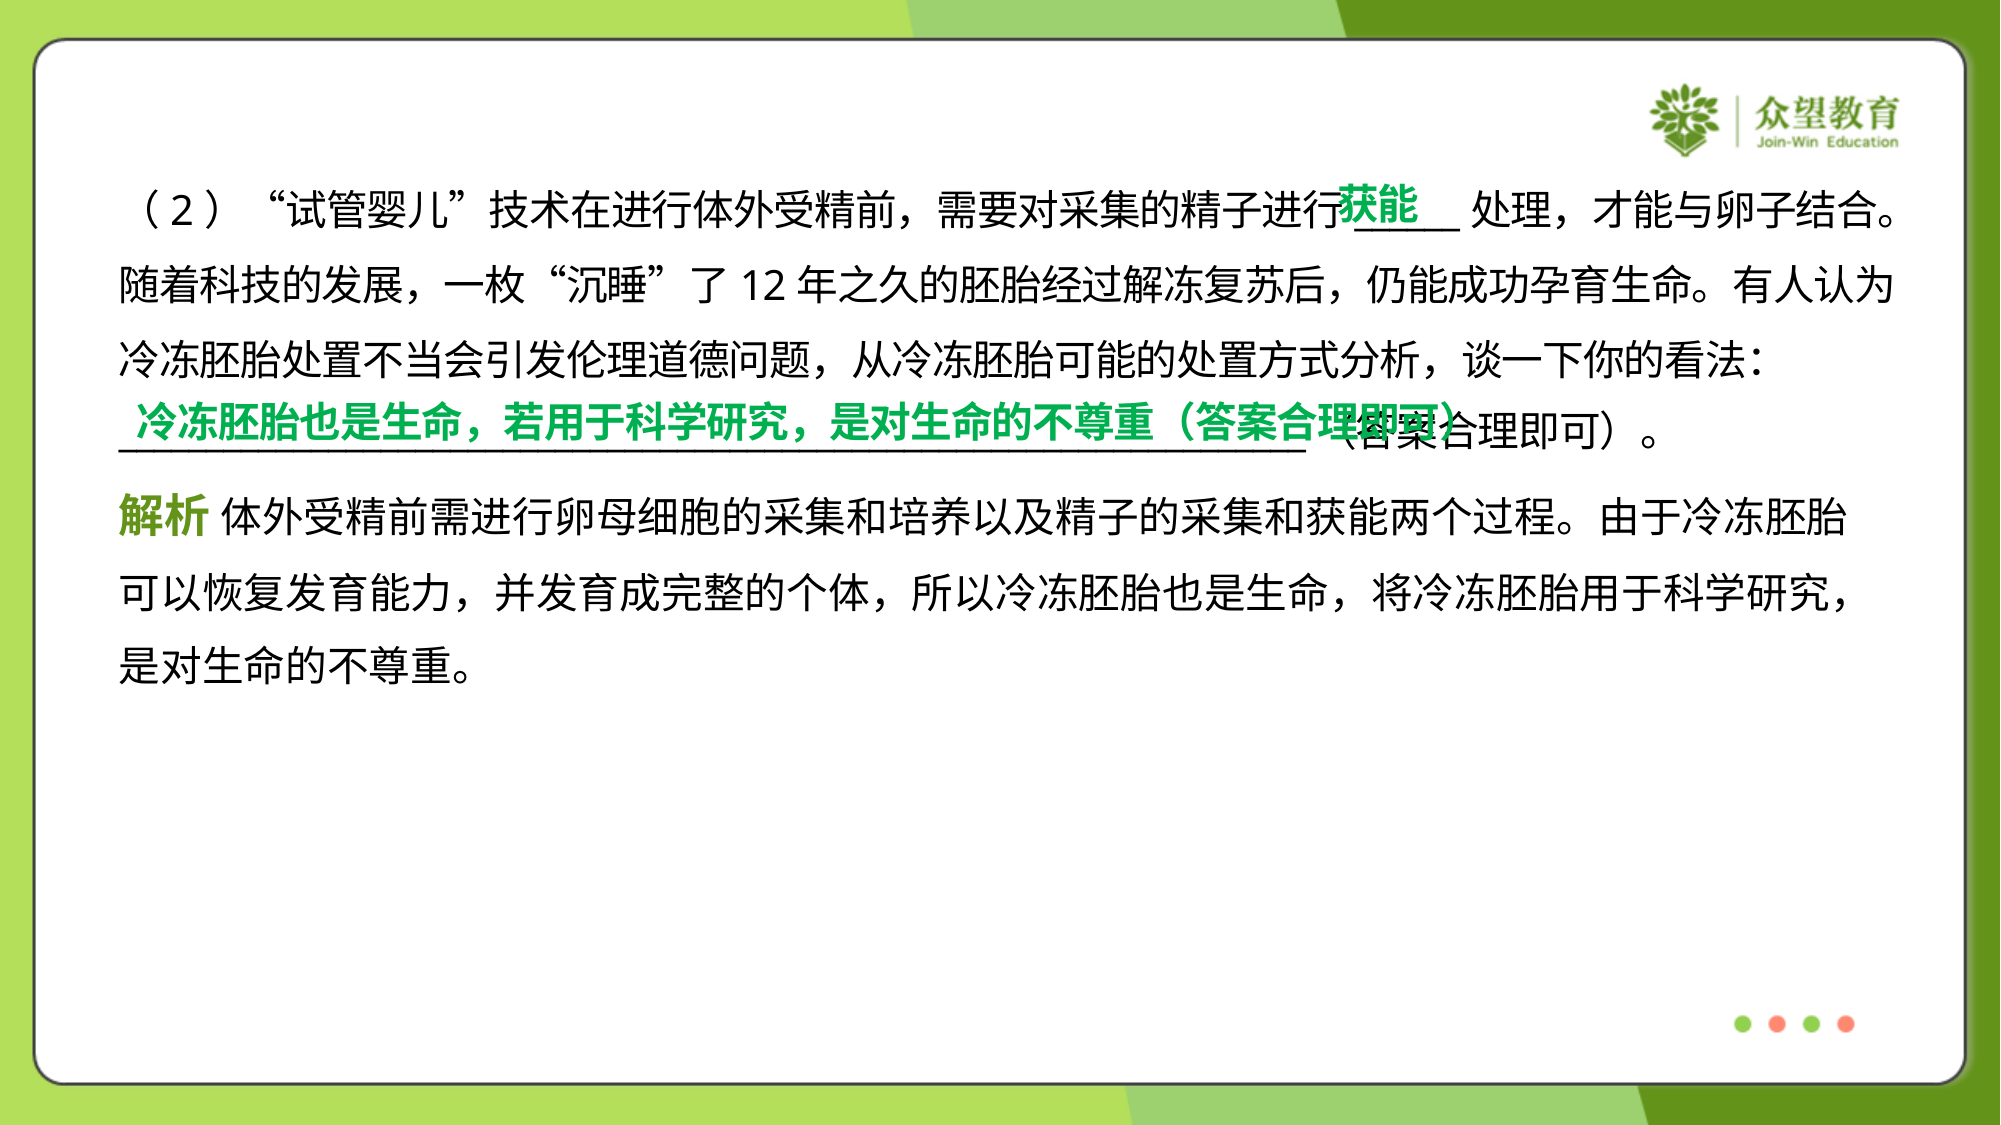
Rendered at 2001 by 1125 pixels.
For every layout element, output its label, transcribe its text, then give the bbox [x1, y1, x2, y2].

text_box 解析 体外受精前需进行卵母细胞的采集和培养以及精子的采集和获能两个过程。由于冷冻胚胎 可以恢复发育能力，并发育成完整的个体，所以冷冻胚胎也是生命，将冷冻胚胎用于科学研究， 是对生命的不尊重。 [118, 464, 1883, 683]
text_box 冷冻胚胎也是生命，若用于科学研究，是对生命的不尊重（答案合理即可） [123, 374, 1494, 439]
text_box （2）“试管婴儿”技术在进行体外受精前，需要对采集的精子进行______处理，才能与卵子结合。 随着科技的发展，一枚“沉睡”了12年之久的胚胎经过解冻复苏后，仍能成功孕育生命。有人认为 冷冻胚胎处置不当会引发伦理道德问题，从冷冻胚胎可能的处置方式分析，谈一下你的看法： ____________________________________________________________________（答案合理即可）。 [118, 158, 1883, 448]
picture [0, 0, 2000, 1125]
text_box 获能 [1323, 152, 1434, 220]
